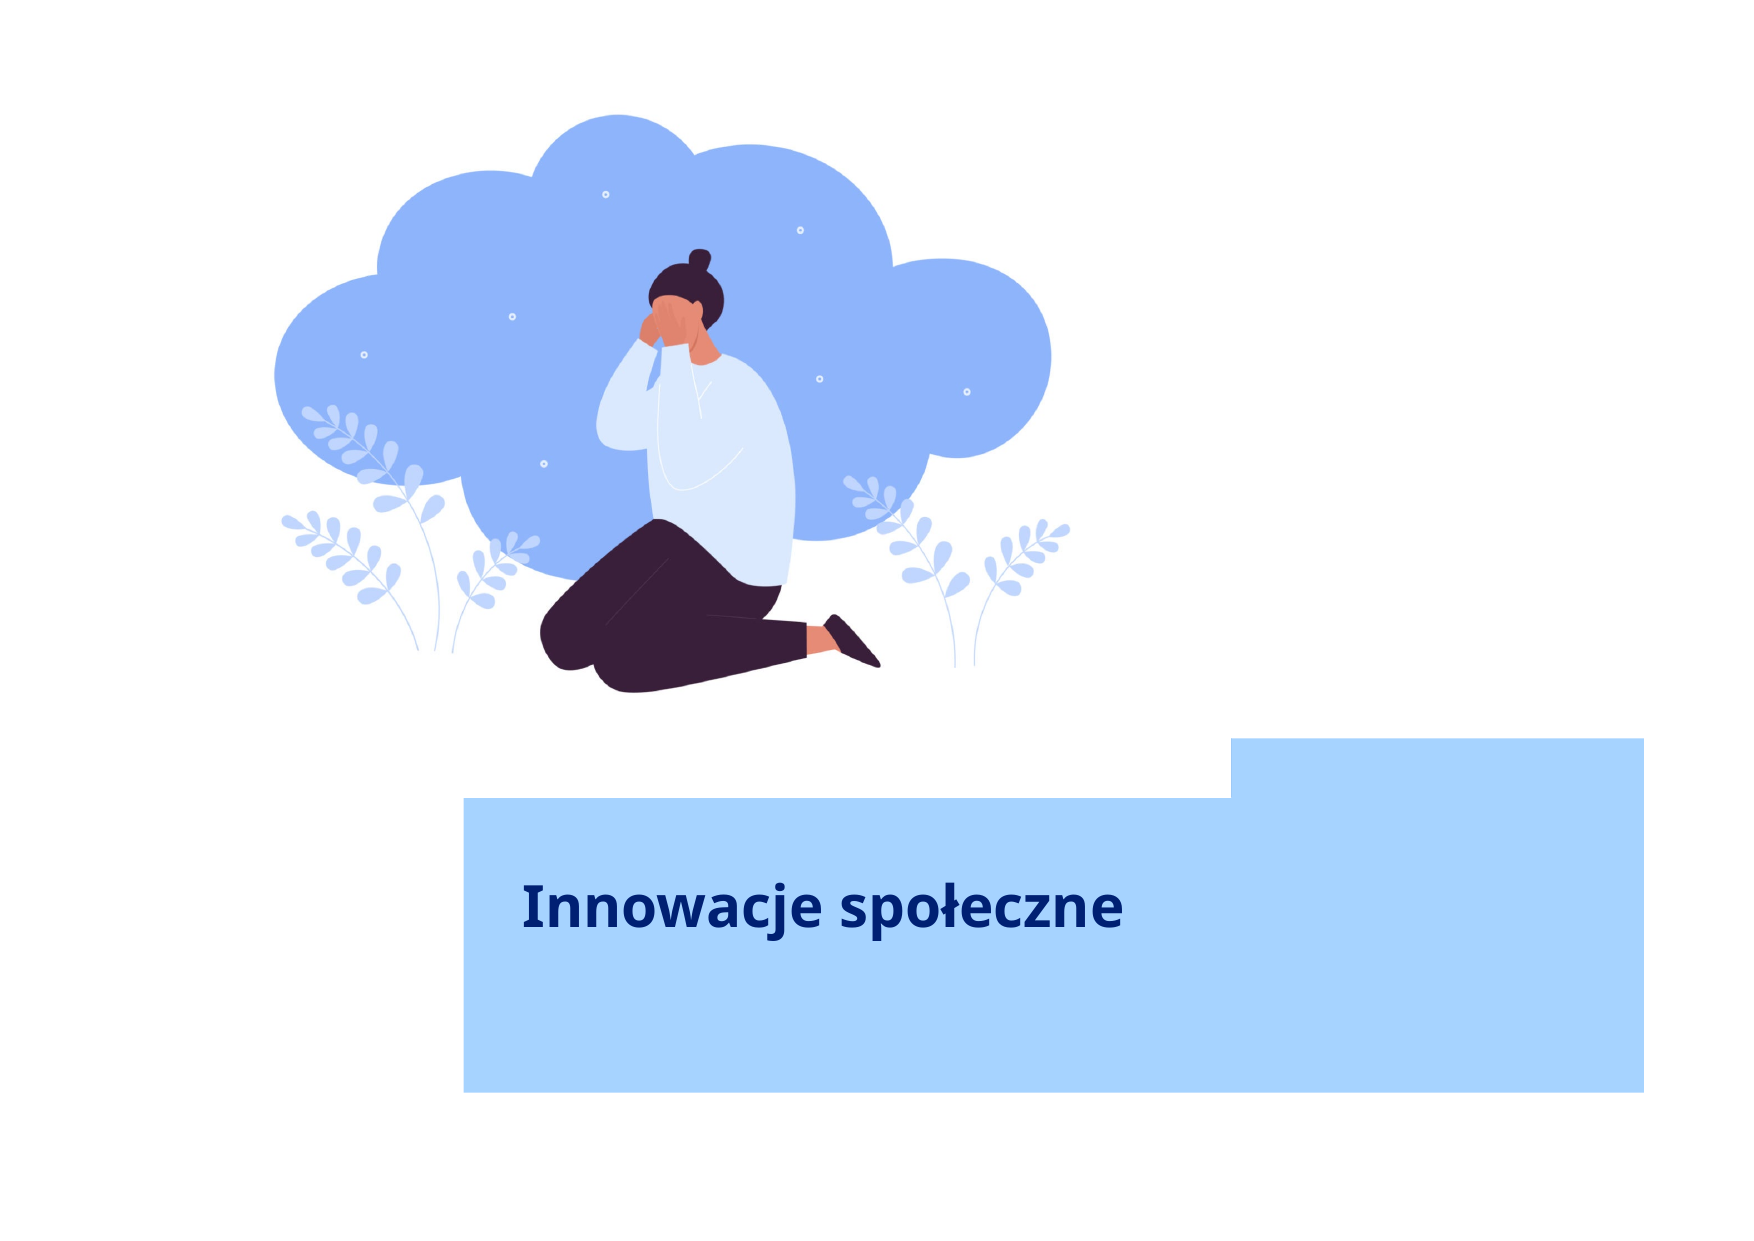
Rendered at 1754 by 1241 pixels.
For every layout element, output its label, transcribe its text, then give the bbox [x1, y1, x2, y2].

picture [109, 0, 1232, 798]
title Innowacje społeczne [522, 852, 1586, 1069]
